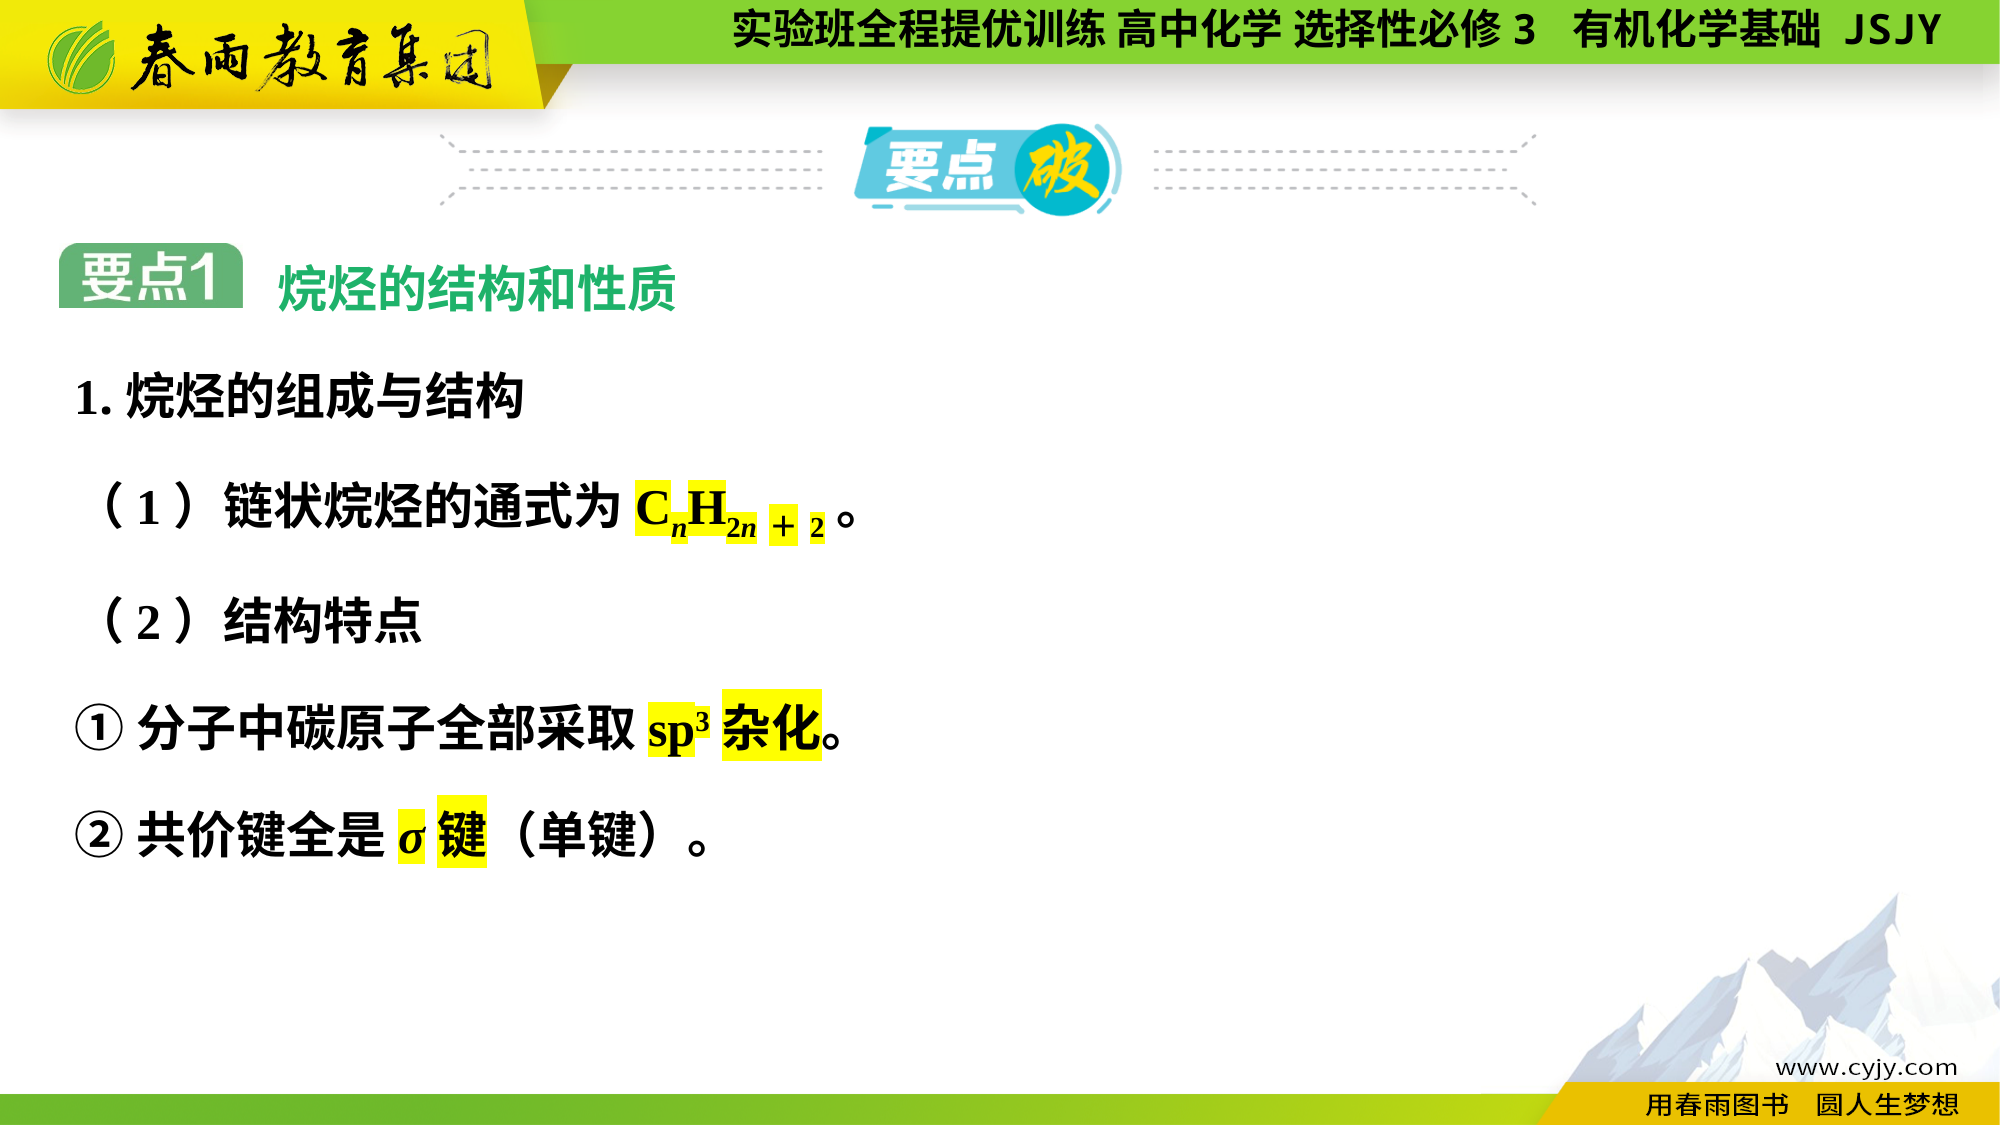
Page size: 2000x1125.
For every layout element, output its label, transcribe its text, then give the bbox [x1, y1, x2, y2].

list 烷烃的结构和性质 1.烷烃的组成与结构 （1）链状烷烃的通式为CnH2n＋2。 （2）结构特点 ①分子中碳原子全部采取sp3杂化。 ②共价键全是σ键（单键）。 [59, 219, 1944, 865]
picture [0, 0, 2000, 1125]
